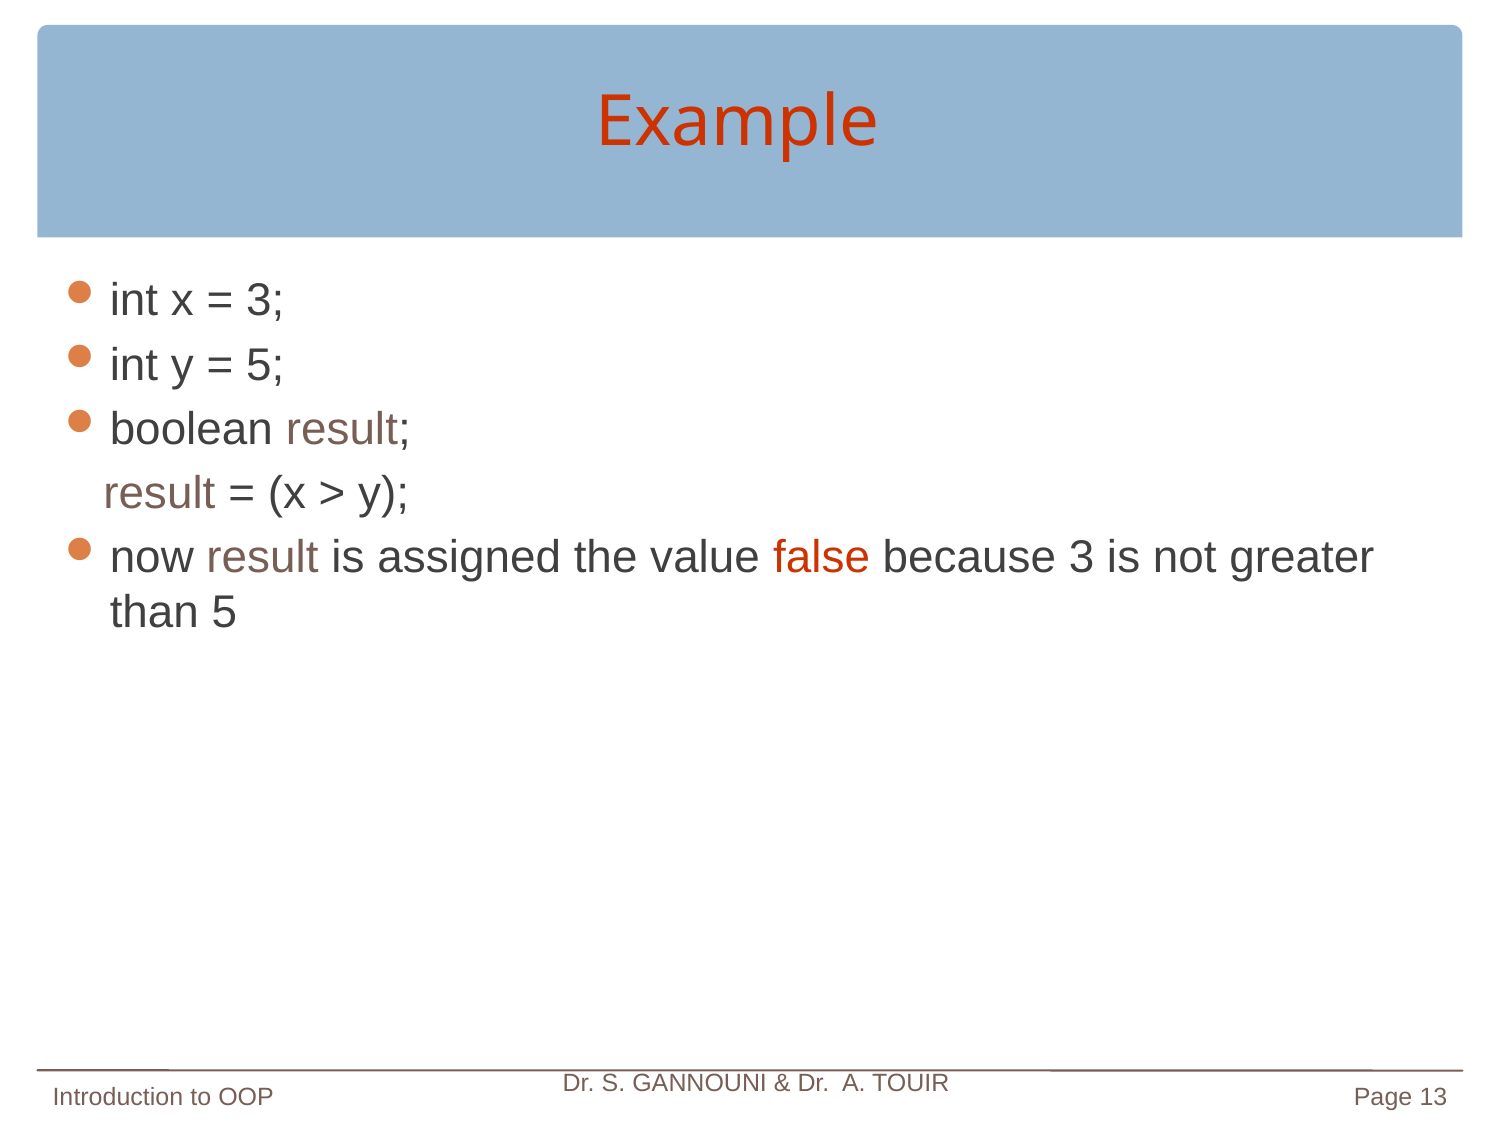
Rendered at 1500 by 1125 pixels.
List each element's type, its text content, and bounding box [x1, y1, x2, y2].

list int x = 3; int y = 5; boolean result; result = (x > y); now result is assigned the value false because 3 is not greater than 5 [49, 262, 1451, 1051]
footer Dr. S. GANNOUNI & Dr. A. TOUIR [474, 1069, 1038, 1123]
title Example [99, 67, 1376, 167]
slide_number Page 13 [1112, 1069, 1463, 1123]
slide_number Introduction to OOP [37, 1069, 388, 1123]
